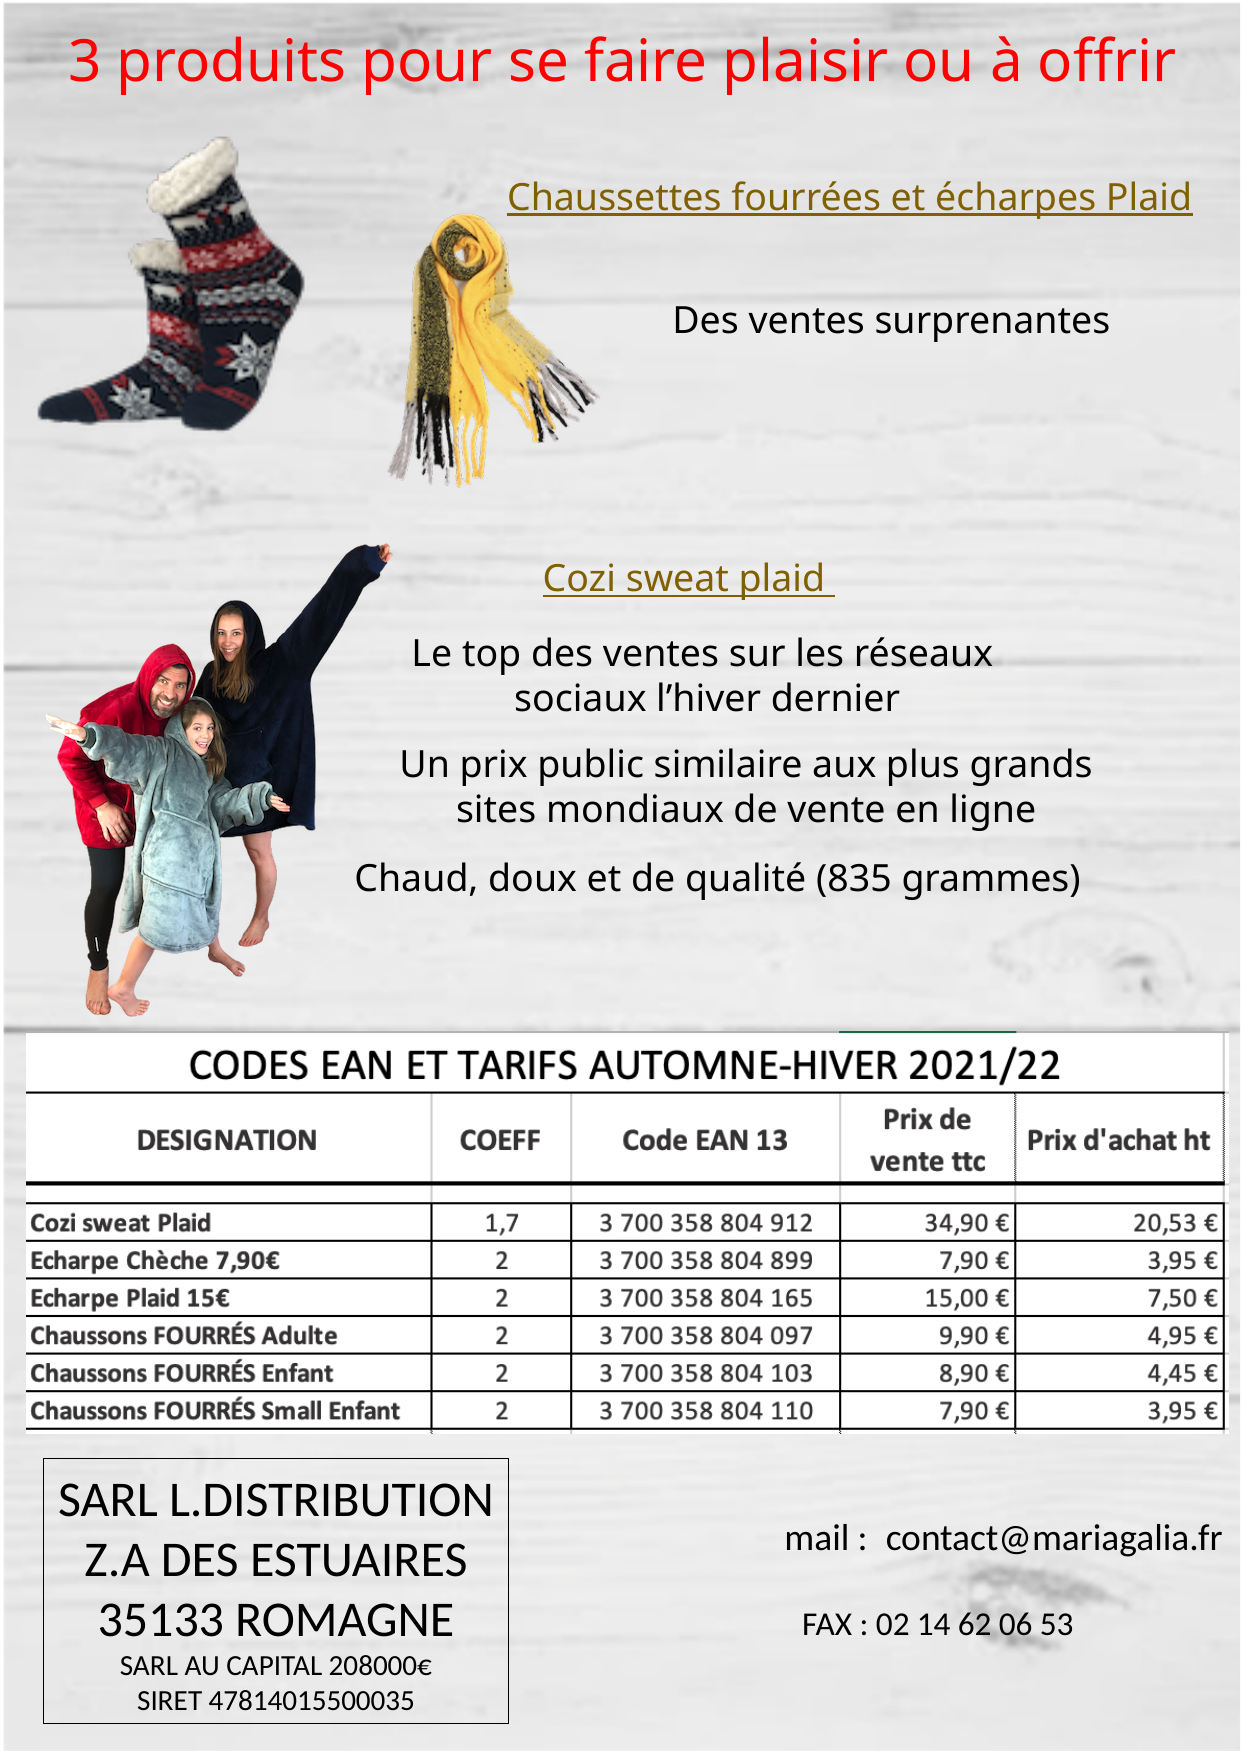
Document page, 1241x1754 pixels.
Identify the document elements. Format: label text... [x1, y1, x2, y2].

text_box Chaussettes fourrées et écharpes Plaid [492, 165, 1208, 225]
text_box mail : [769, 1505, 926, 1565]
text_box FAX : 02 14 62 06 53 [787, 1594, 1089, 1650]
text_box contact@mariagalia.fr [926, 1505, 1238, 1565]
picture [0, 4, 1241, 1749]
text_box 3 produits pour se faire plaisir ou à offrir [53, 15, 1192, 101]
text_box SARL L.DISTRIBUTION Z.A DES ESTUAIRES 35133 ROMAGNE SARL AU CAPITAL 208000€ SIRET 47814015500035 [43, 1500, 509, 1724]
